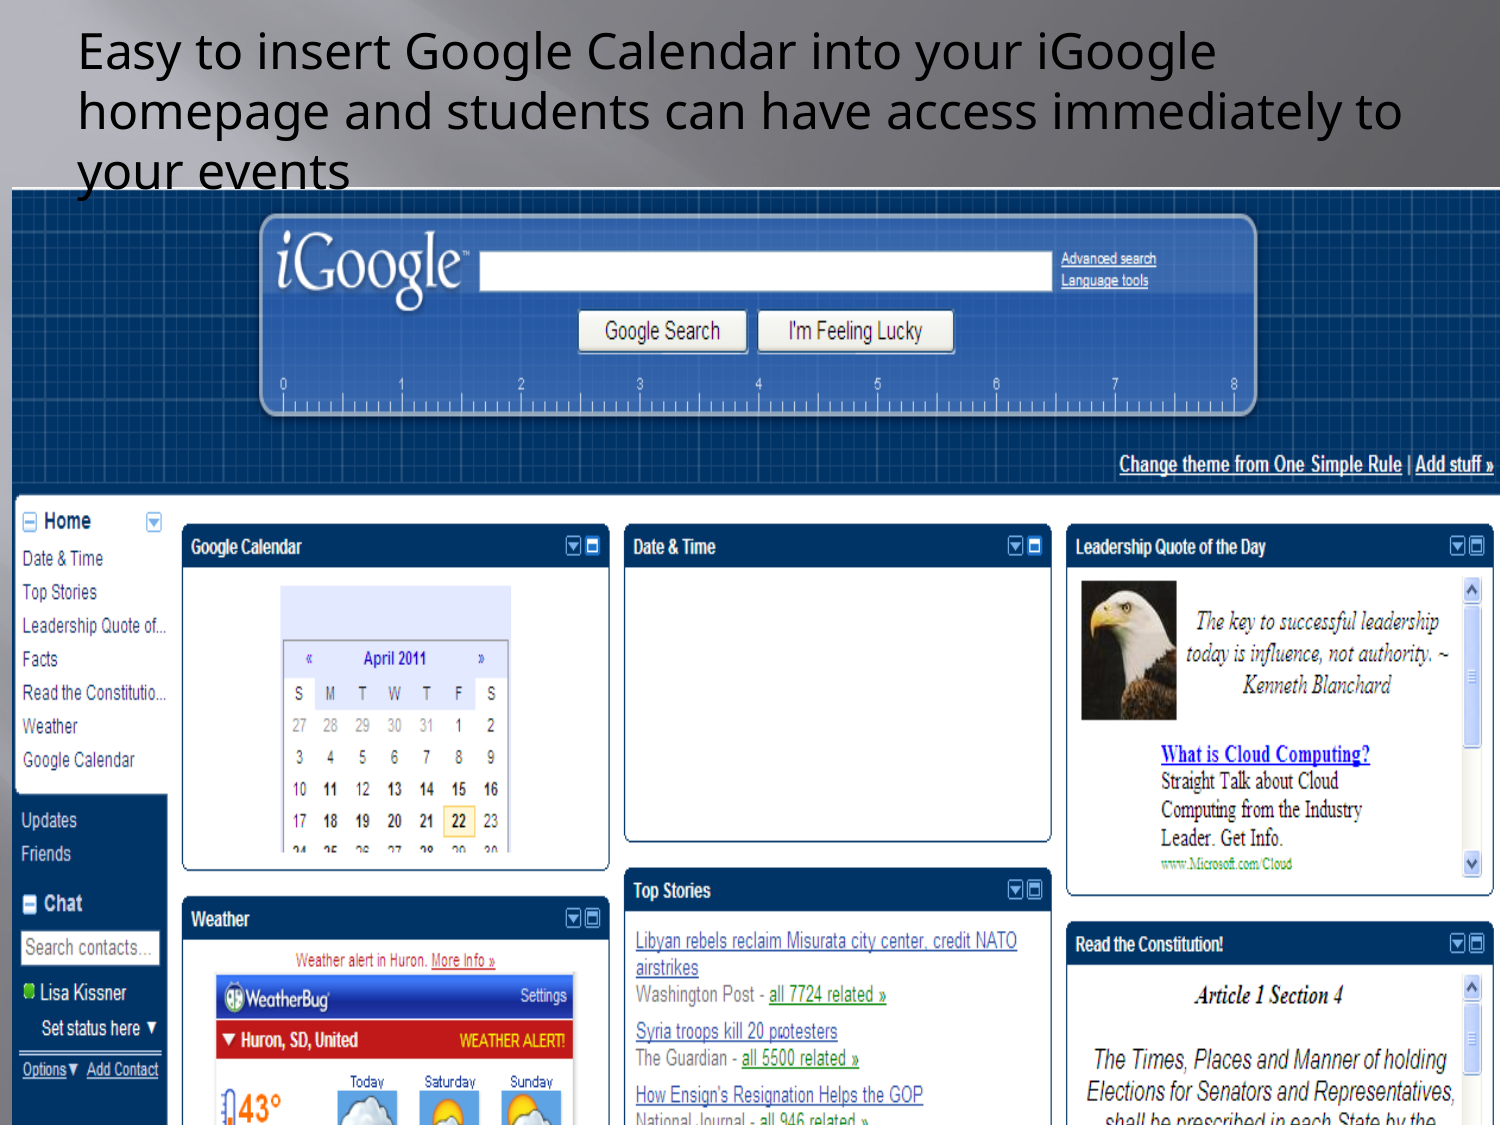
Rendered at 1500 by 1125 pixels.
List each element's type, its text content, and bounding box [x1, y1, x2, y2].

text_box Easy to insert Google Calendar into your iGoogle homepage and students can have access immediately to your events [62, 12, 1438, 187]
picture [12, 187, 1500, 1125]
